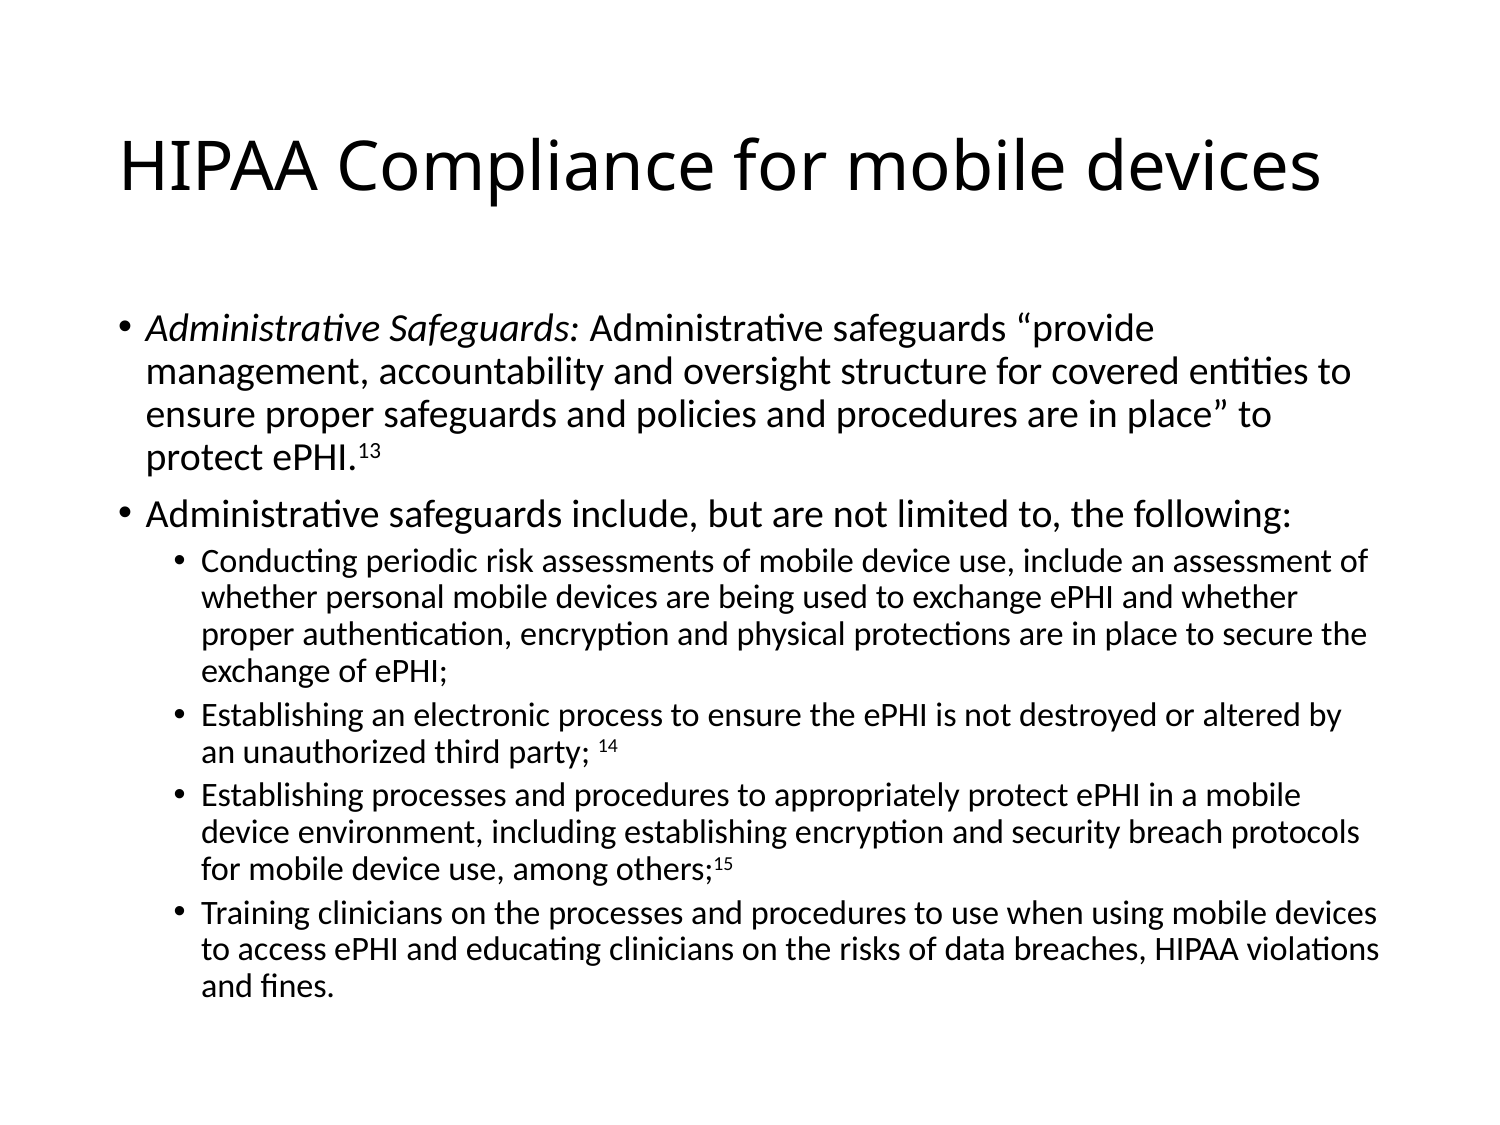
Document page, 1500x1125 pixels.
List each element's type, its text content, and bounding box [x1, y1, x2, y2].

title HIPAA Compliance for mobile devices [103, 59, 1397, 278]
list Administrative Safeguards: Administrative safeguards “provide management, accountability and oversight structure for covered entities to ensure proper safeguards and policies and procedures are in place” to protect ePHI.13 Administrative safeguards include, but are not limited to, the following: Conducting periodic risk assessments of mobile device use, include an assessment of whether personal mobile devices are being used to exchange ePHI and whether proper authentication, encryption and physical protections are in place to secure the exchange of ePHI; Establishing an electronic process to ensure the ePHI is not destroyed or altered by an unauthorized third party; 14 Establishing processes and procedures to appropriately protect ePHI in a mobile device environment, including establishing encryption and security breach protocols for mobile device use, among others;15 Training clinicians on the processes and procedures to use when using mobile devices to access ePHI and educating clinicians on the risks of data breaches, HIPAA violations and fines. [103, 299, 1397, 1014]
